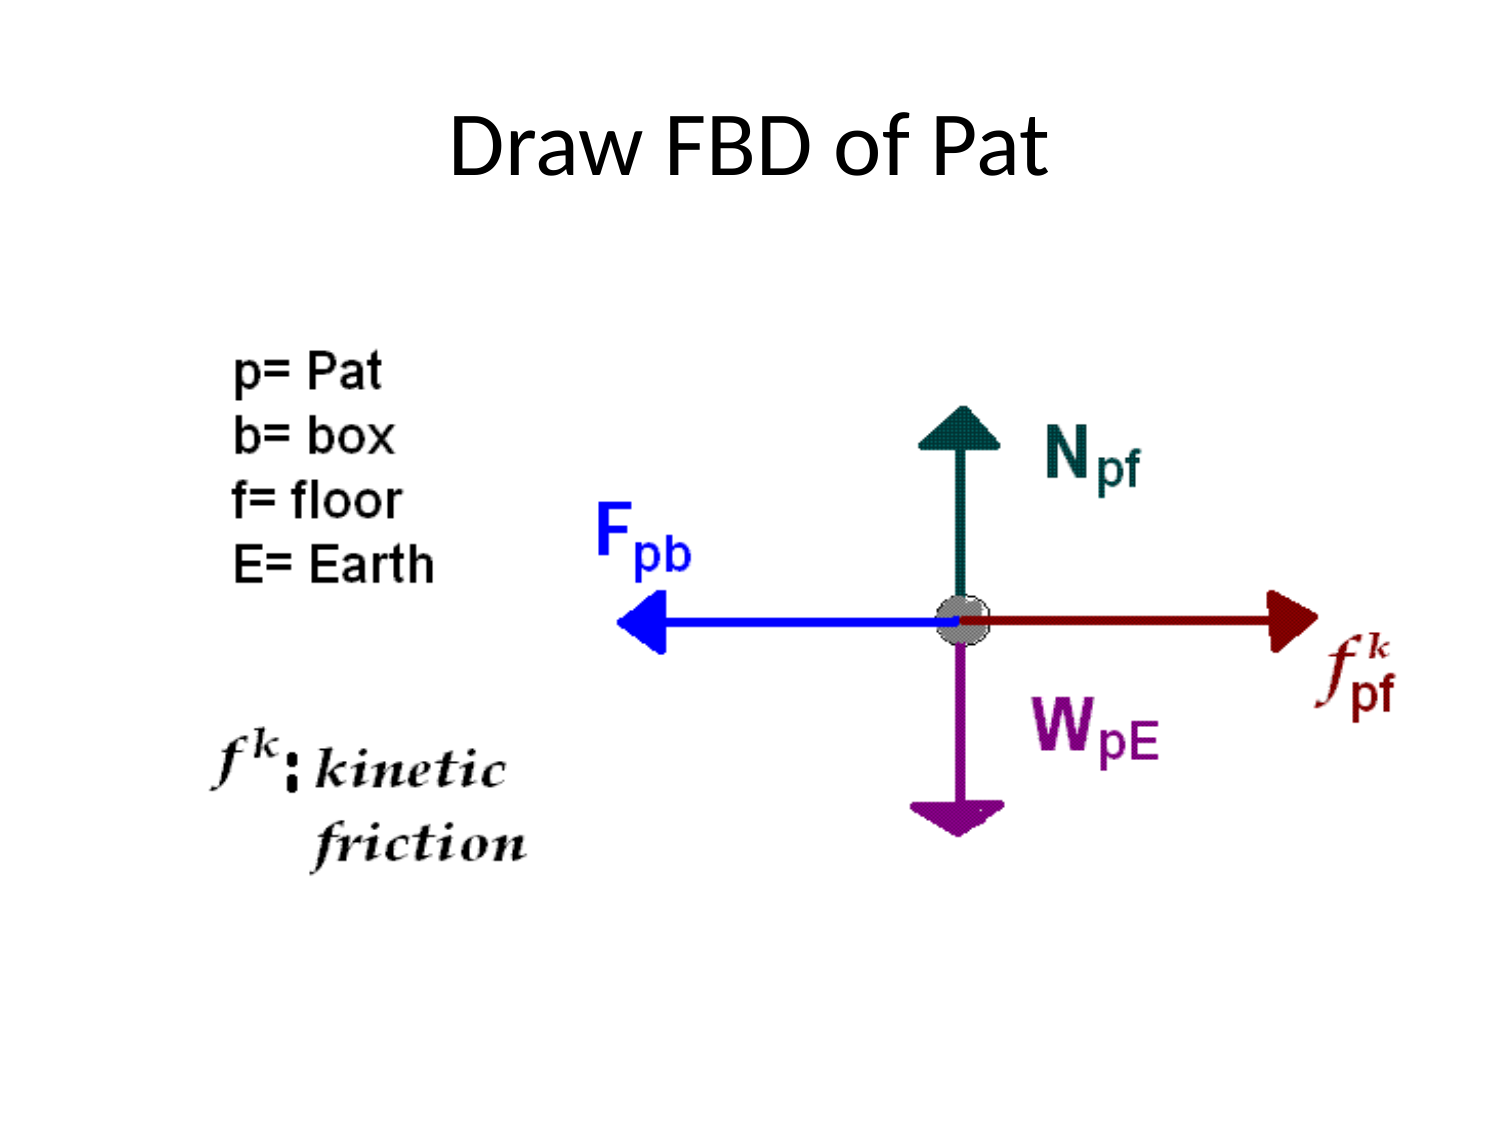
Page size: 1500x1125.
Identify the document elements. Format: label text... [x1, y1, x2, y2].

title Draw FBD of Pat [75, 45, 1425, 233]
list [99, 224, 1426, 901]
